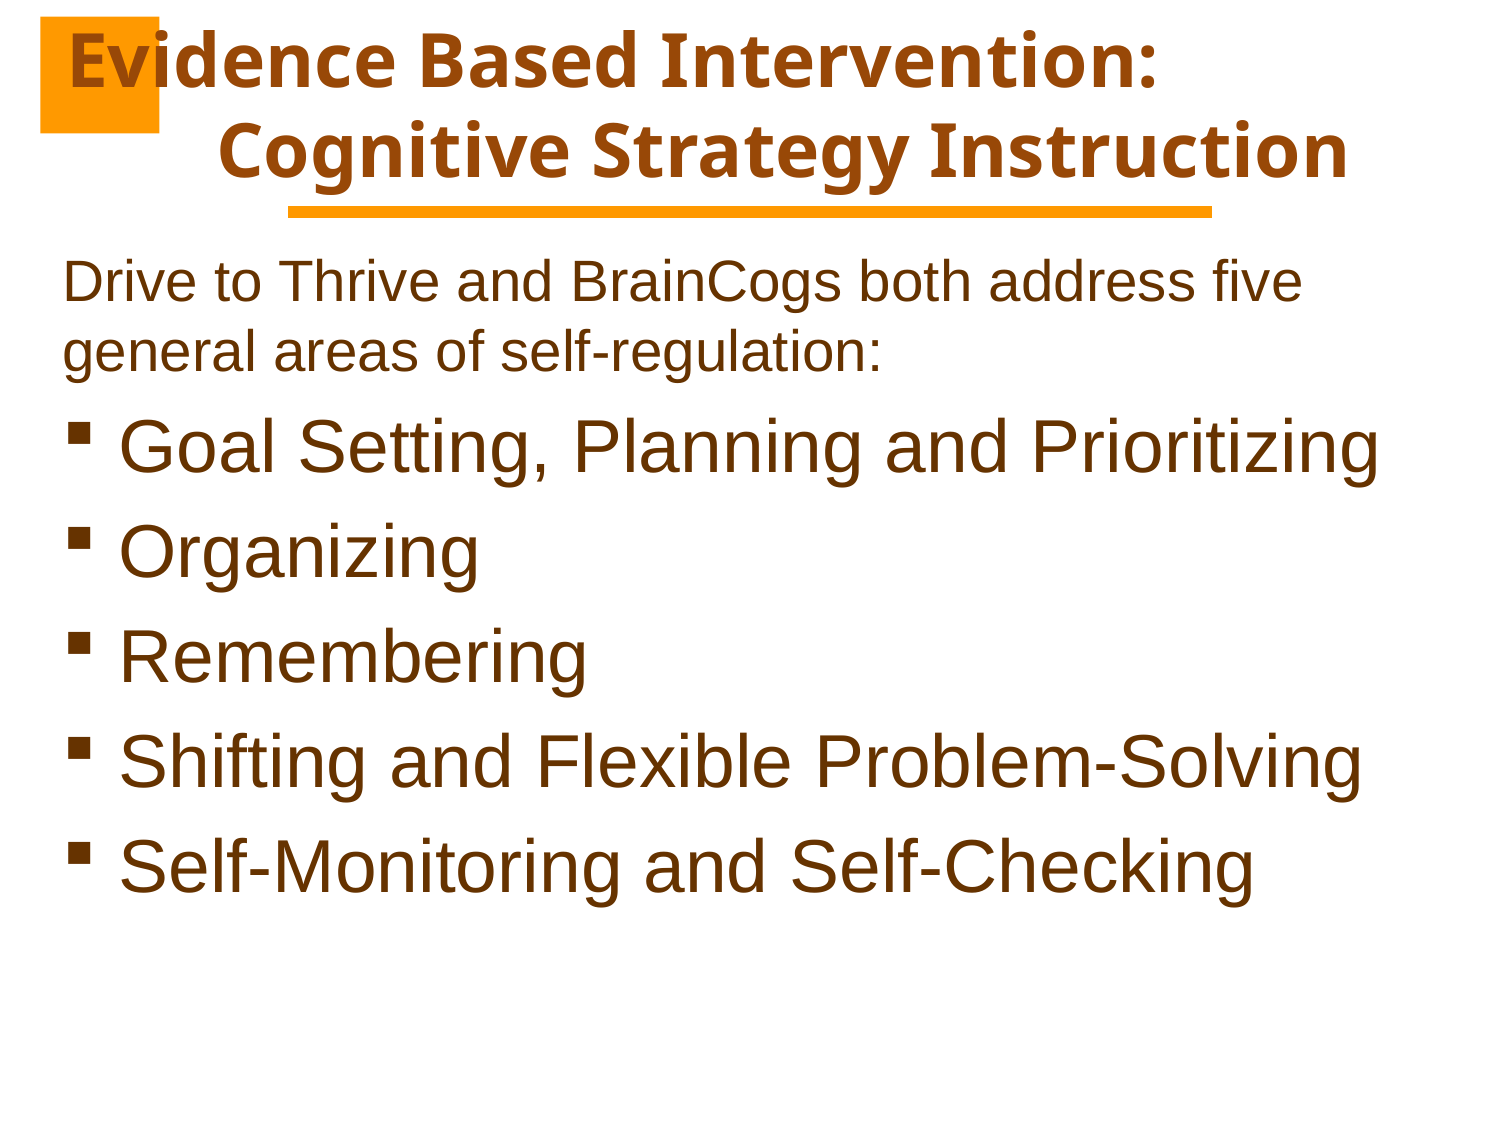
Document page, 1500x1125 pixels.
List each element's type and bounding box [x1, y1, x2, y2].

title [50, 19, 1397, 185]
text_box [38, 15, 161, 135]
text_box [47, 235, 1465, 1072]
